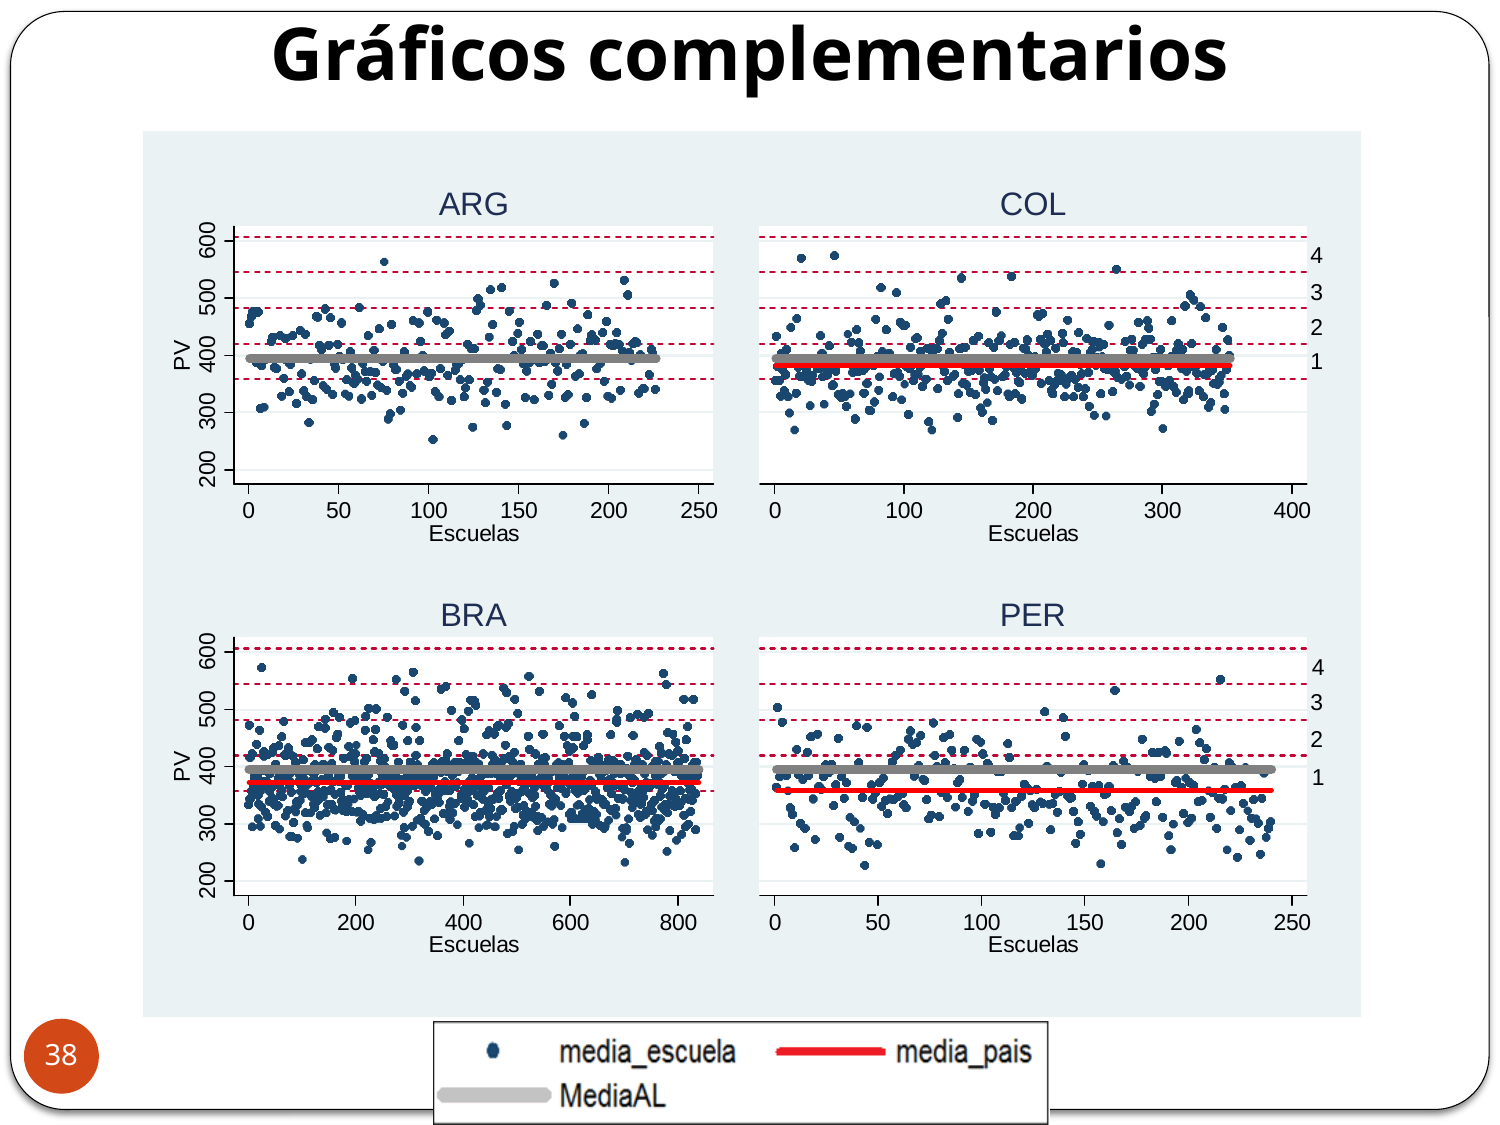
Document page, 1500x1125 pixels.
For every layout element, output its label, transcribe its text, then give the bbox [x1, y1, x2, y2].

picture [128, 116, 1376, 1125]
text_box Gráficos complementarios [112, 0, 1388, 103]
slide_number 38 [23, 1018, 99, 1094]
